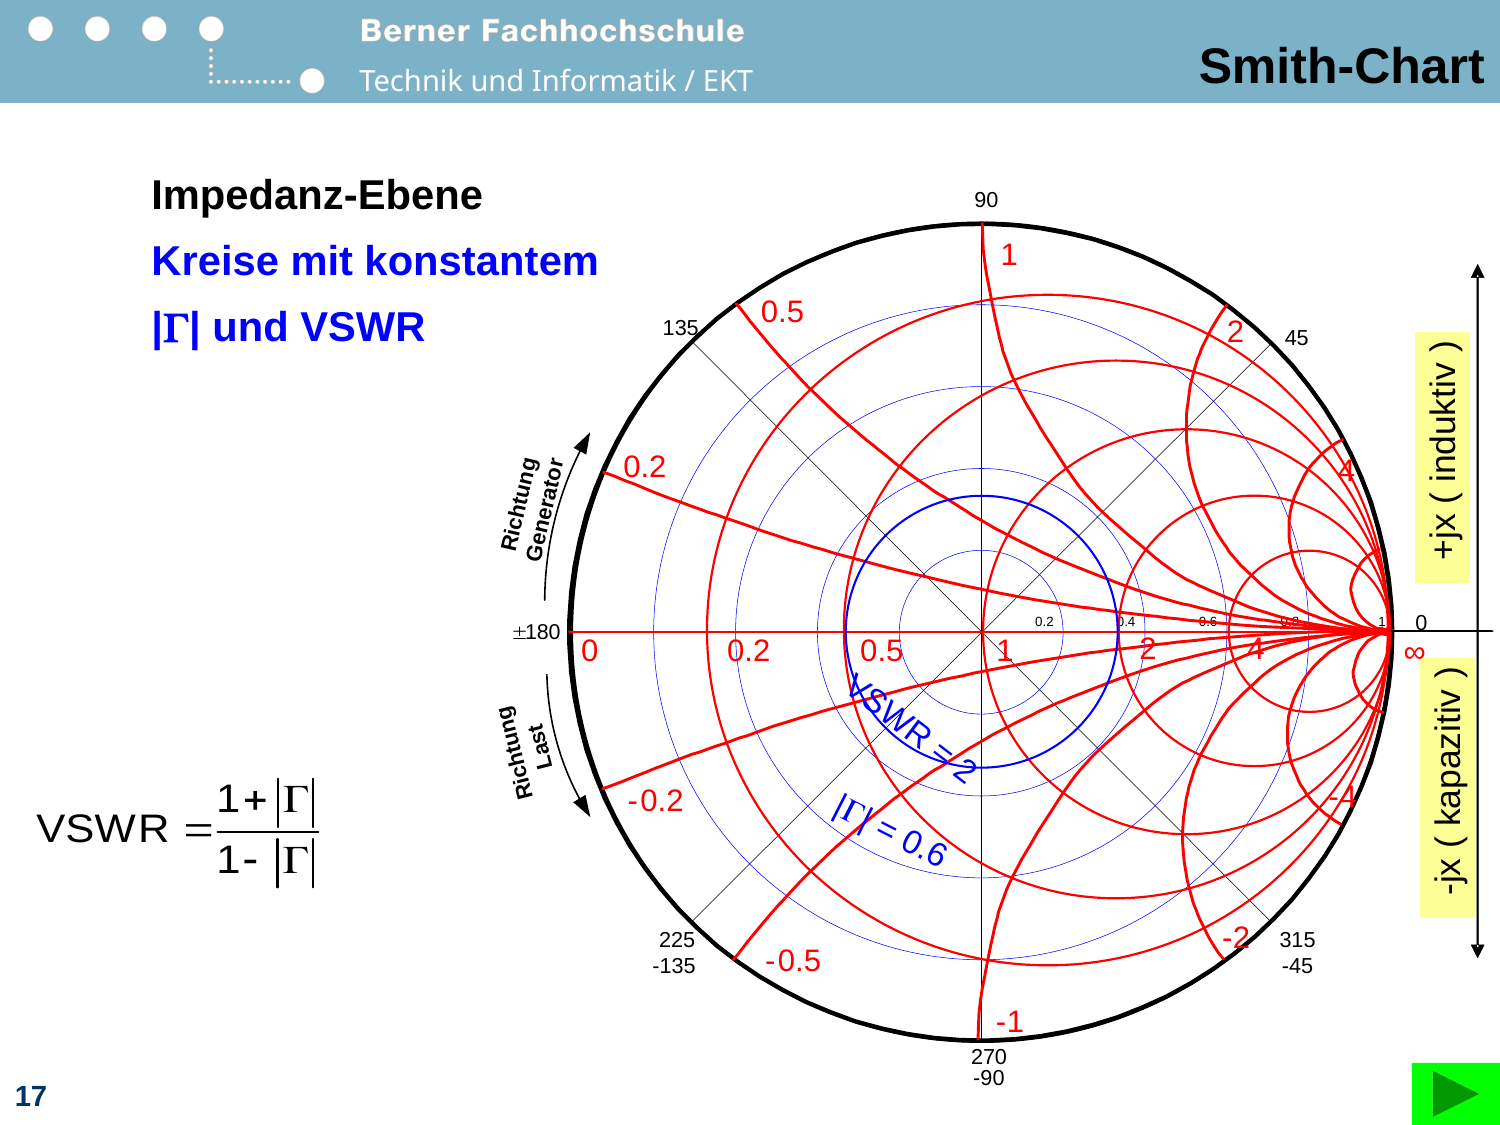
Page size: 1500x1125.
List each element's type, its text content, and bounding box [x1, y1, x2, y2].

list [28, 768, 328, 896]
picture [0, 0, 1500, 111]
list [492, 151, 1500, 1125]
title Smith-Chart [643, 0, 1500, 102]
text_box Impedanz-Ebene Kreise mit konstantem || und VSWR [136, 166, 487, 358]
